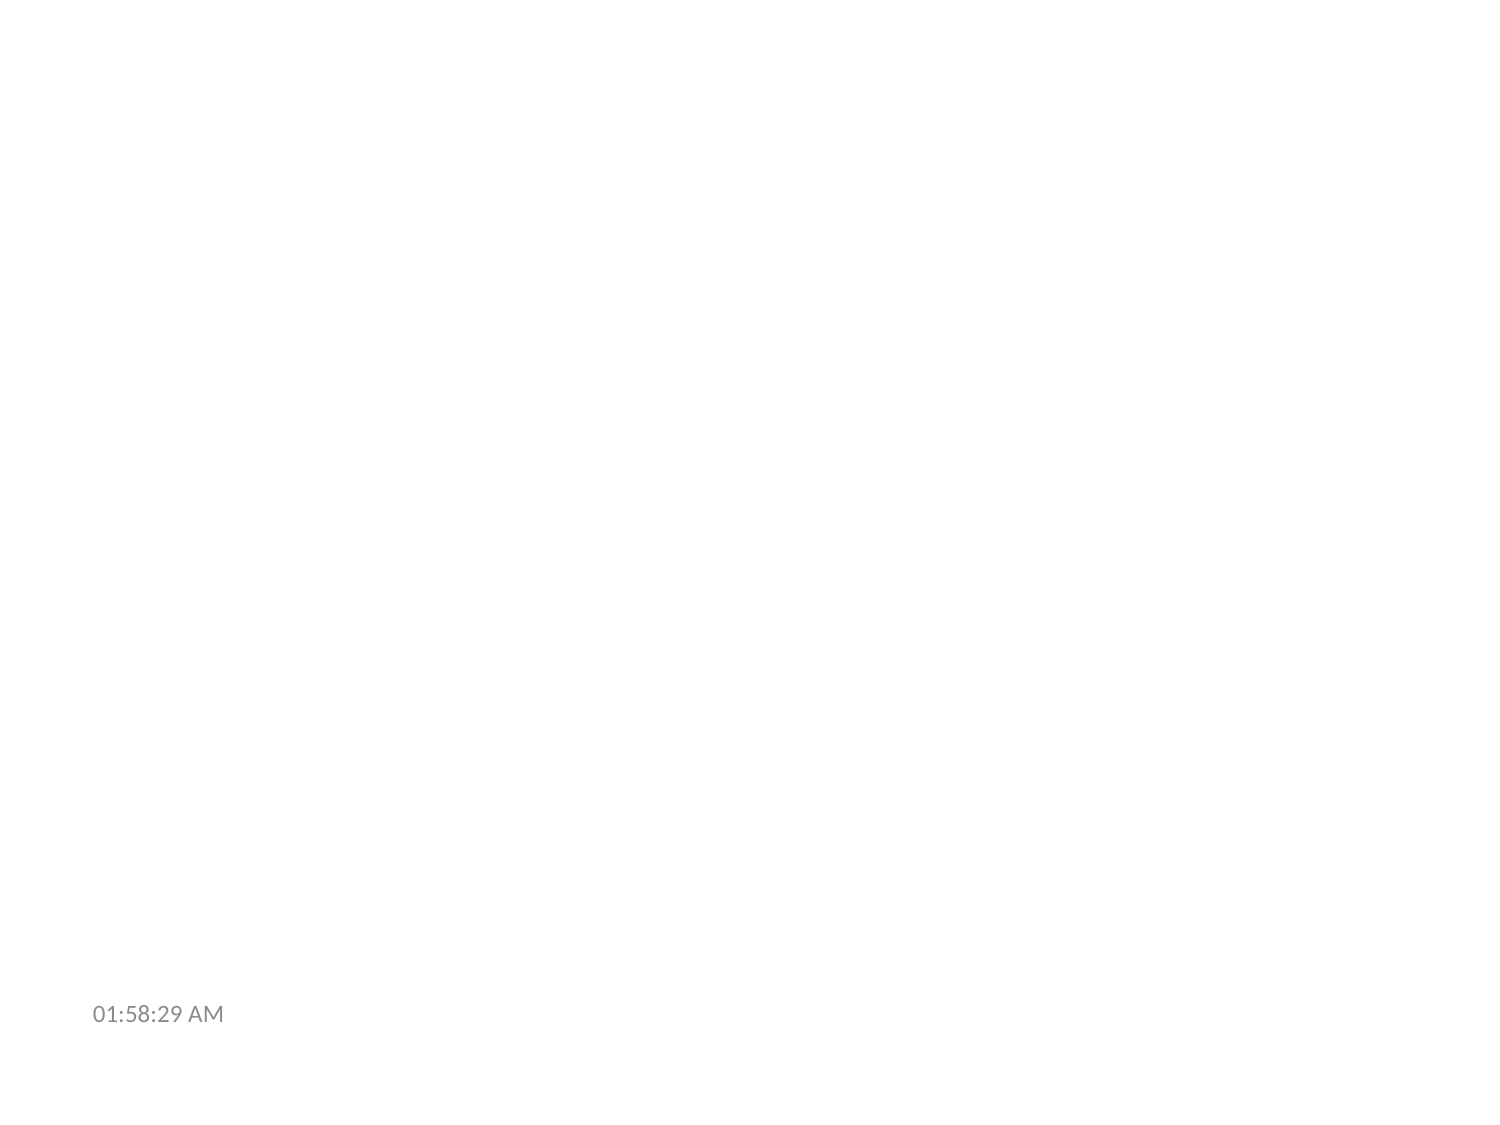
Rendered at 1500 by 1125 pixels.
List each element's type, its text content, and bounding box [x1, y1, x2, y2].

text_box 3:35:09 PM [77, 982, 428, 1043]
